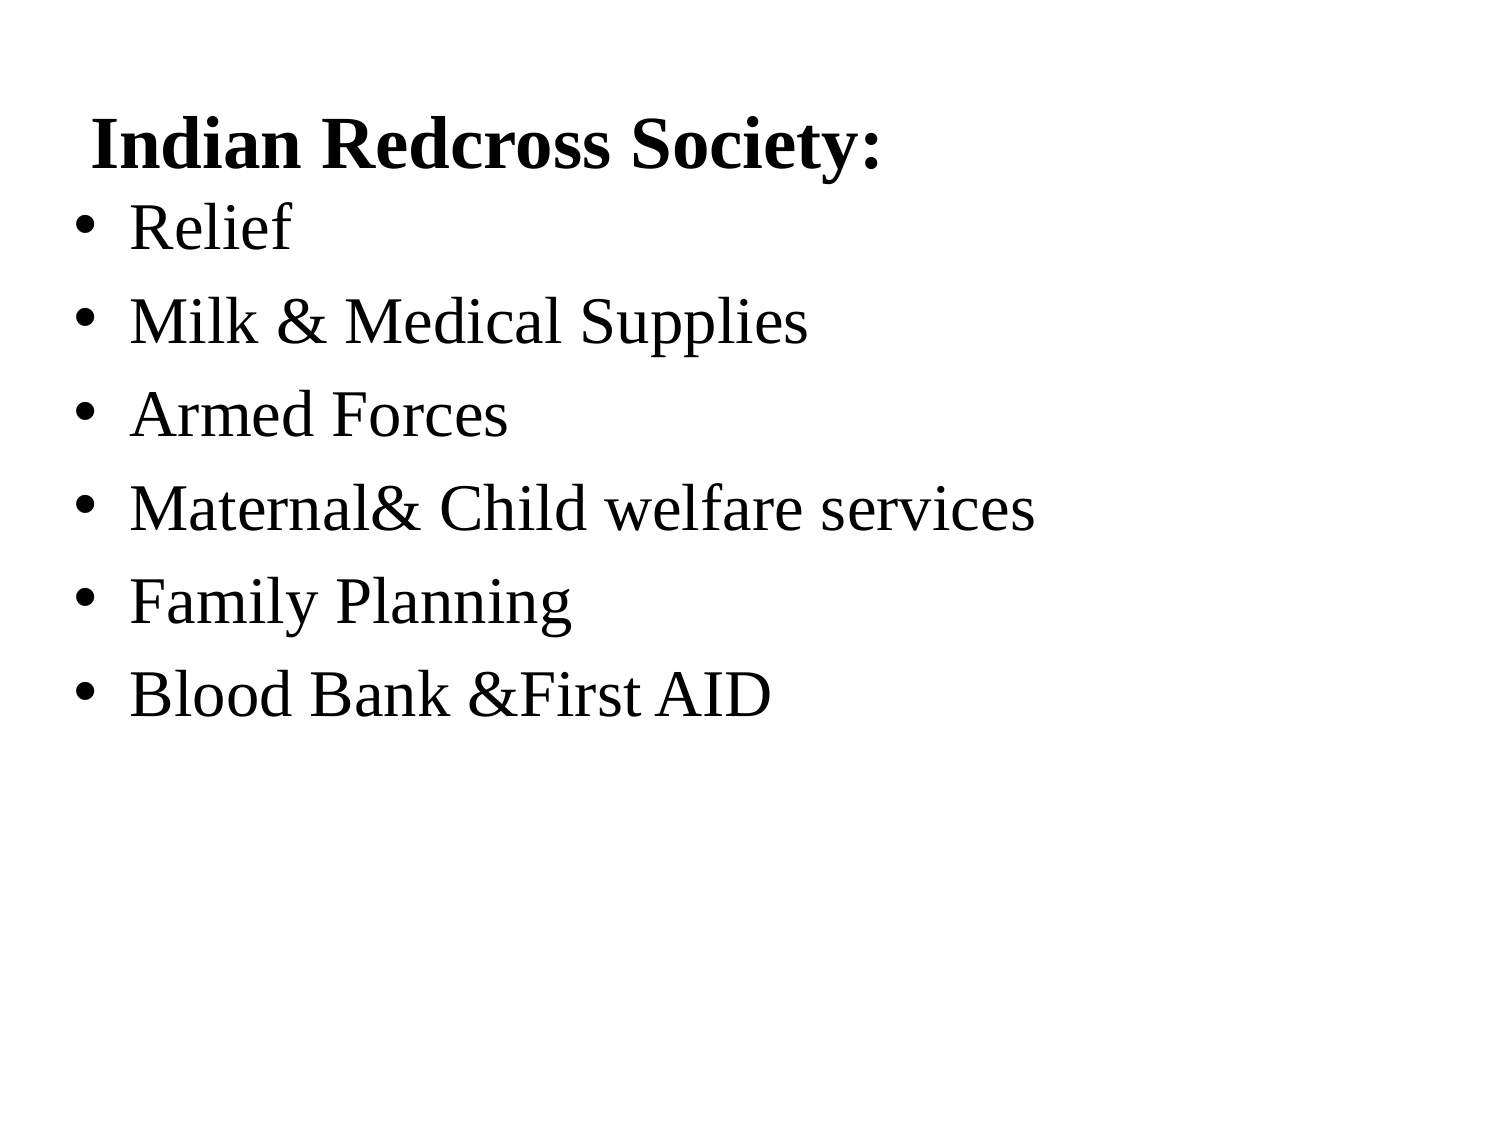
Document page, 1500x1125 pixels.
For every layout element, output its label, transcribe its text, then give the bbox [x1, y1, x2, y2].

title Indian Redcross Society: [75, 45, 1425, 175]
list Relief Milk & Medical Supplies Armed Forces Maternal& Child welfare services Family Planning Blood Bank &First AID [58, 175, 1425, 1090]
